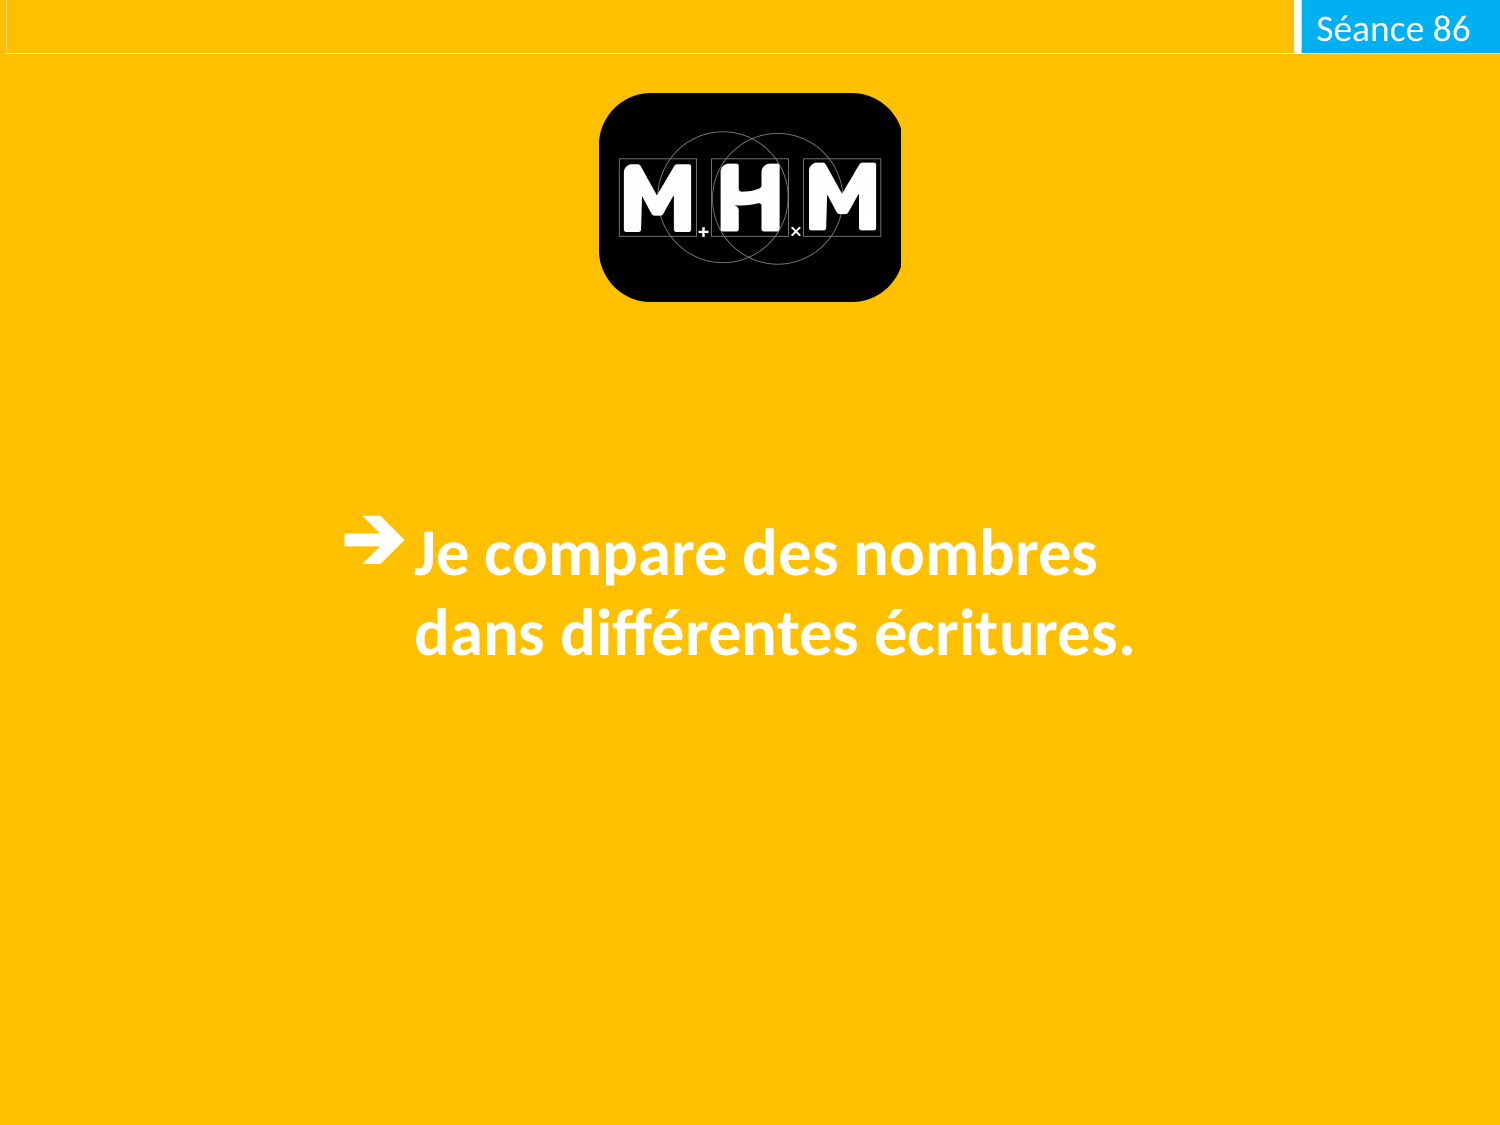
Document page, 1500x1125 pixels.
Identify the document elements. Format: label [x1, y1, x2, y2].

text_box [0, 54, 1500, 1125]
